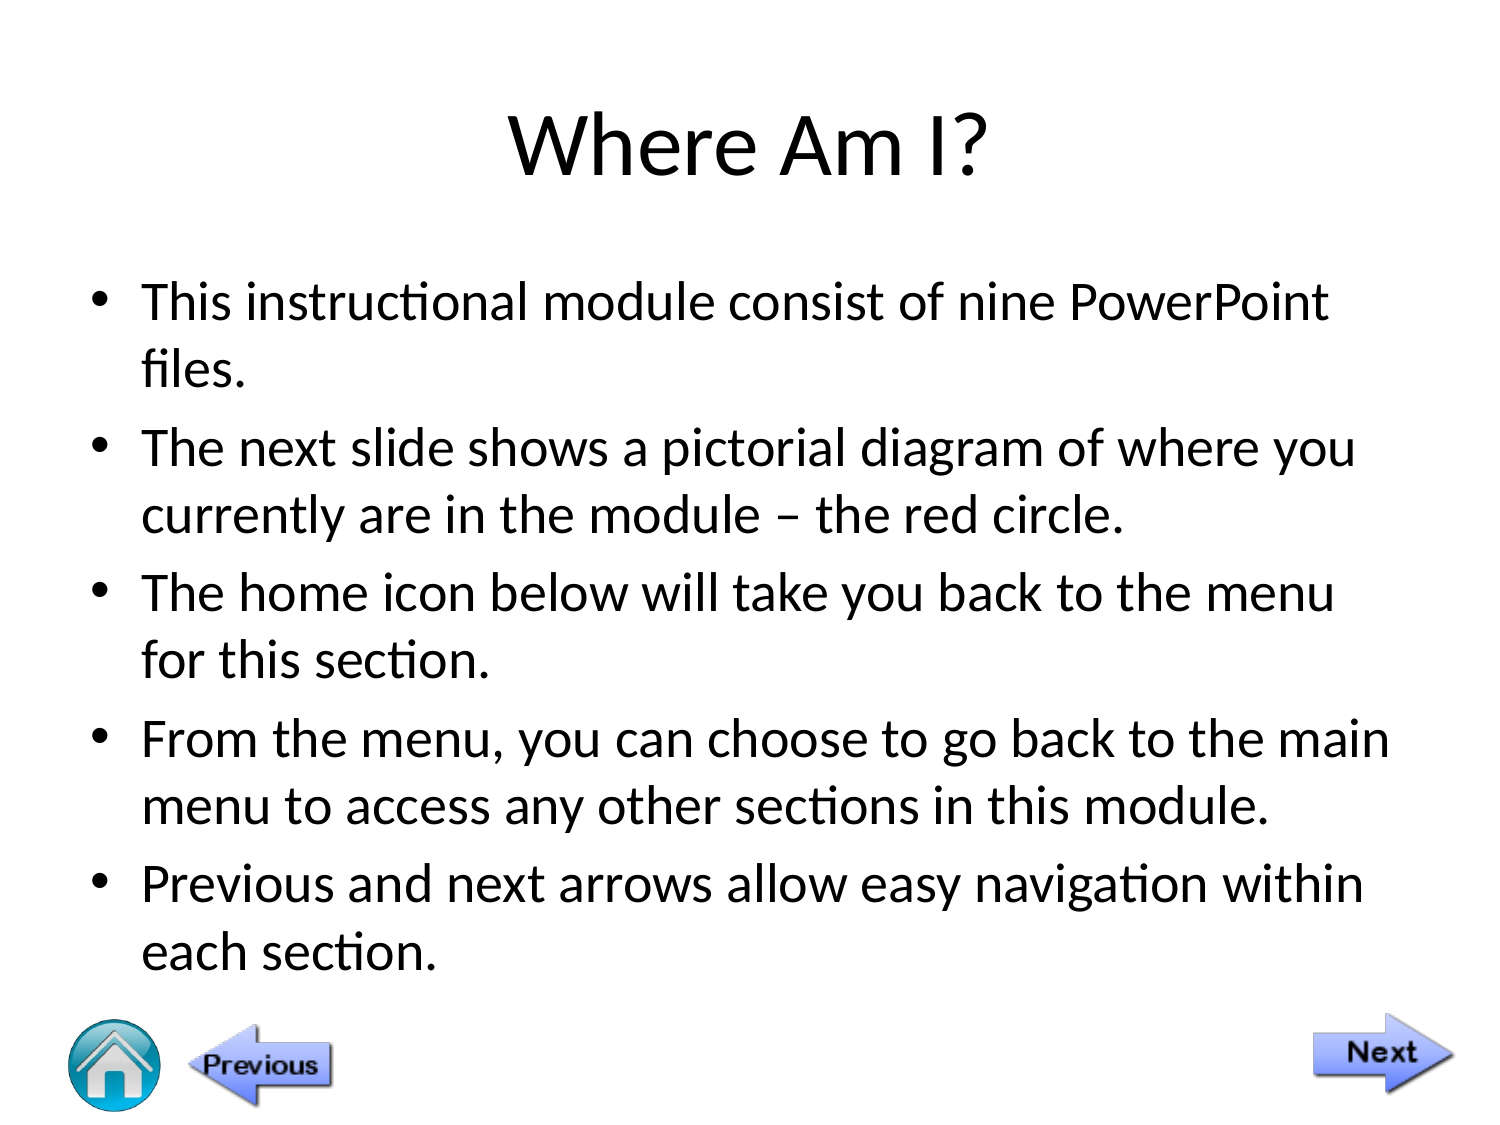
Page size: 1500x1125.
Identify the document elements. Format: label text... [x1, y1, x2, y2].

title Where Am I? [75, 45, 1425, 233]
picture [1312, 1012, 1460, 1100]
picture [62, 1012, 166, 1116]
list This instructional module consist of nine PowerPoint files. The next slide shows a pictorial diagram of where you currently are in the module – the red circle. The home icon below will take you back to the menu for this section. From the menu, you can choose to go back to the main menu to access any other sections in this module. Previous and next arrows allow easy navigation within each section. [75, 257, 1425, 1000]
picture [187, 1023, 338, 1113]
